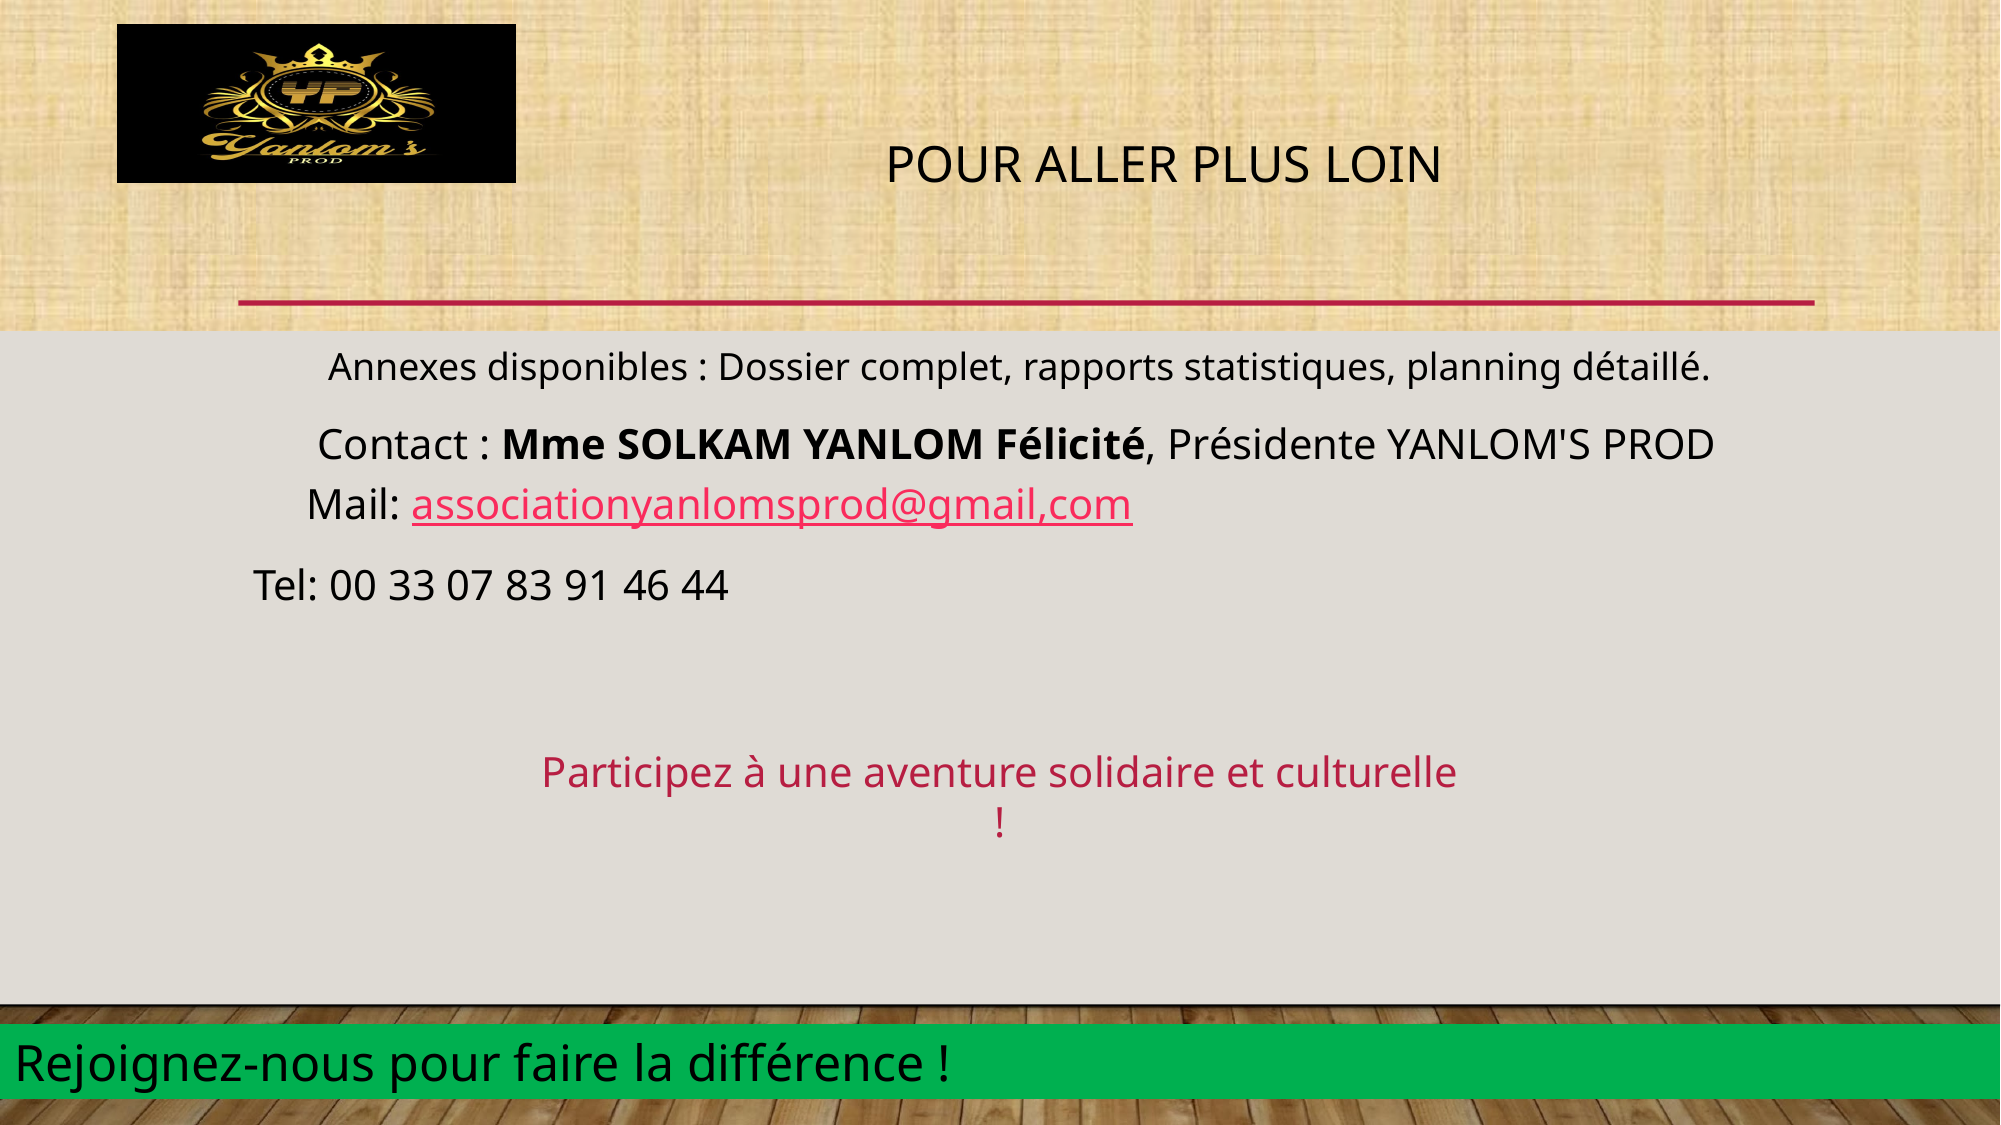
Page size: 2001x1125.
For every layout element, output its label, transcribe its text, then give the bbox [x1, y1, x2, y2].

text_box Rejoignez-nous pour faire la différence ! [0, 1024, 2000, 1099]
text_box POUR ALLER PLUS LOIN [516, 131, 1814, 236]
text_box Participez à une aventure solidaire et culturelle ! [524, 738, 1476, 804]
picture [0, 1007, 2000, 1024]
picture [0, 1099, 2000, 1125]
picture [117, 24, 517, 183]
text_box Annexes disponibles : Dossier complet, rapports statistiques, planning détaillé. Contact : Mme SOLKAM YANLOM Félicité, Présidente YANLOM'S PROD Mail: associationyanlomsprod@gmail,com Tel: 00 33 07 83 91 46 44 [238, 253, 1814, 690]
